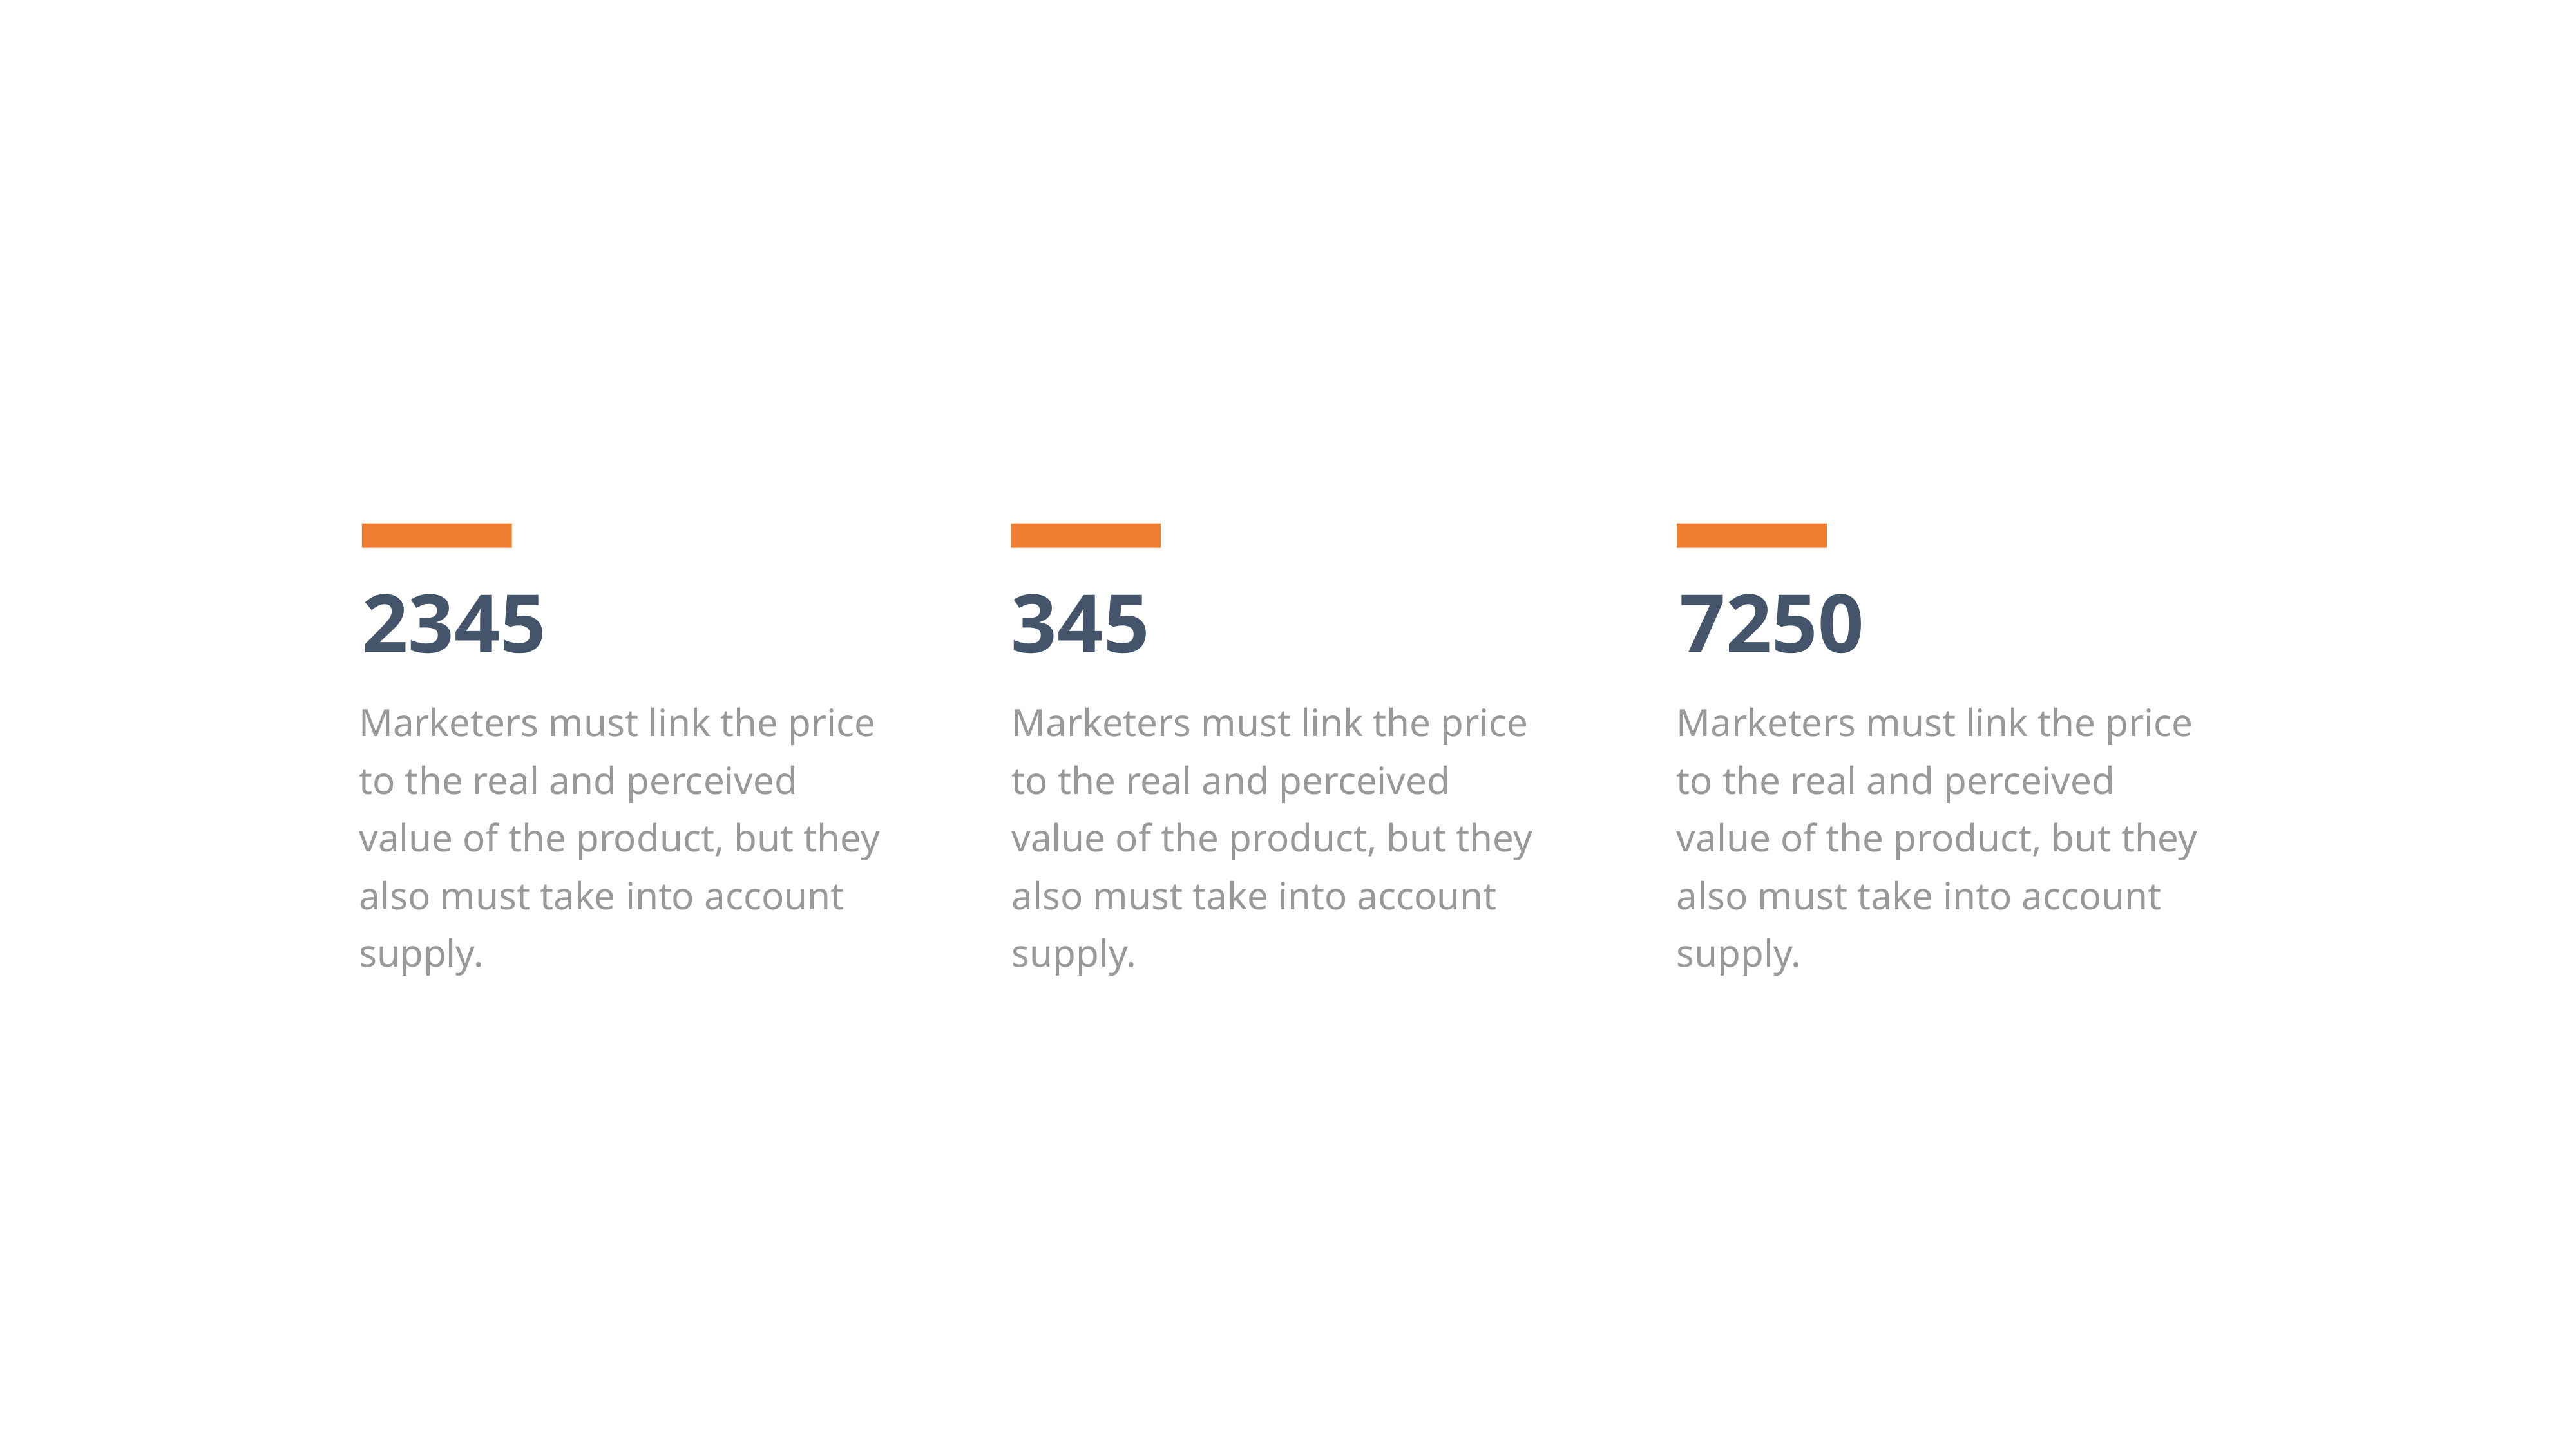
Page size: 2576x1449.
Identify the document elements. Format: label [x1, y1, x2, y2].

text_box [336, 523, 2240, 926]
